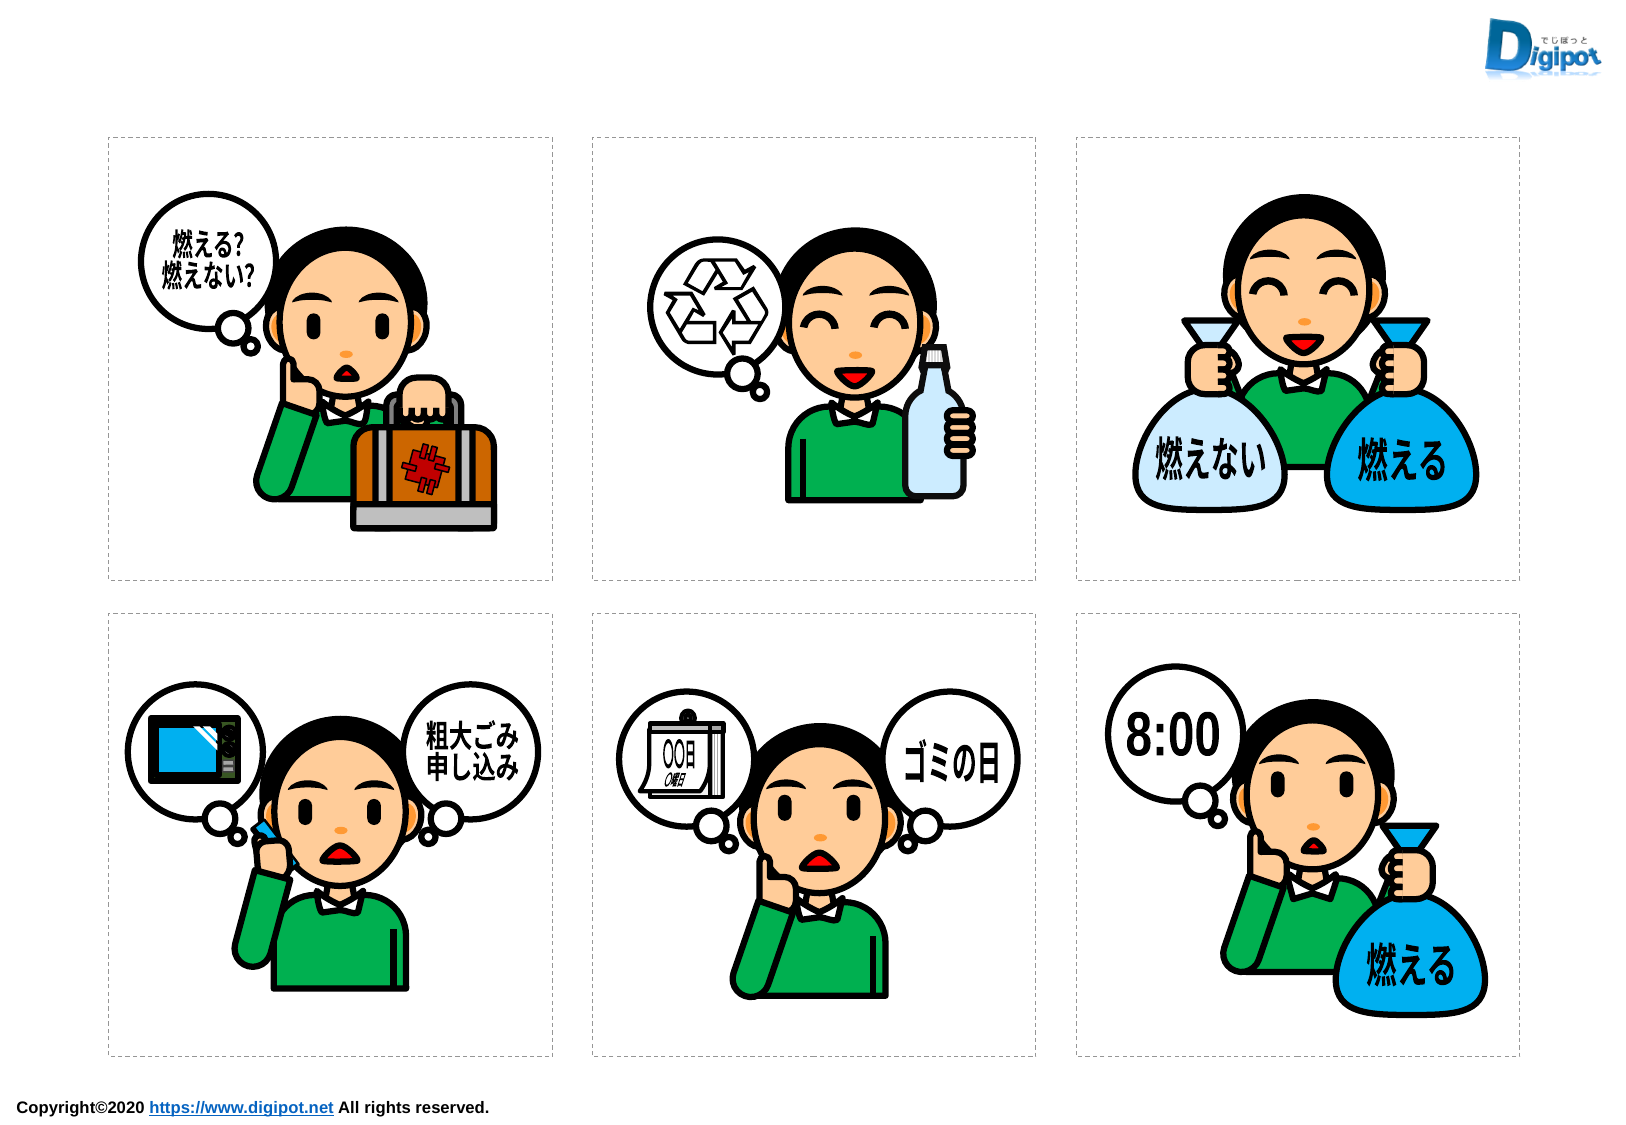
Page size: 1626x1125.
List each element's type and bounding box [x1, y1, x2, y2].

text_box [1135, 197, 1477, 510]
picture [1485, 18, 1602, 82]
text_box [650, 230, 973, 501]
text_box [127, 684, 539, 990]
text_box [619, 691, 1018, 999]
text_box [1108, 666, 1485, 1016]
text_box [140, 193, 494, 529]
